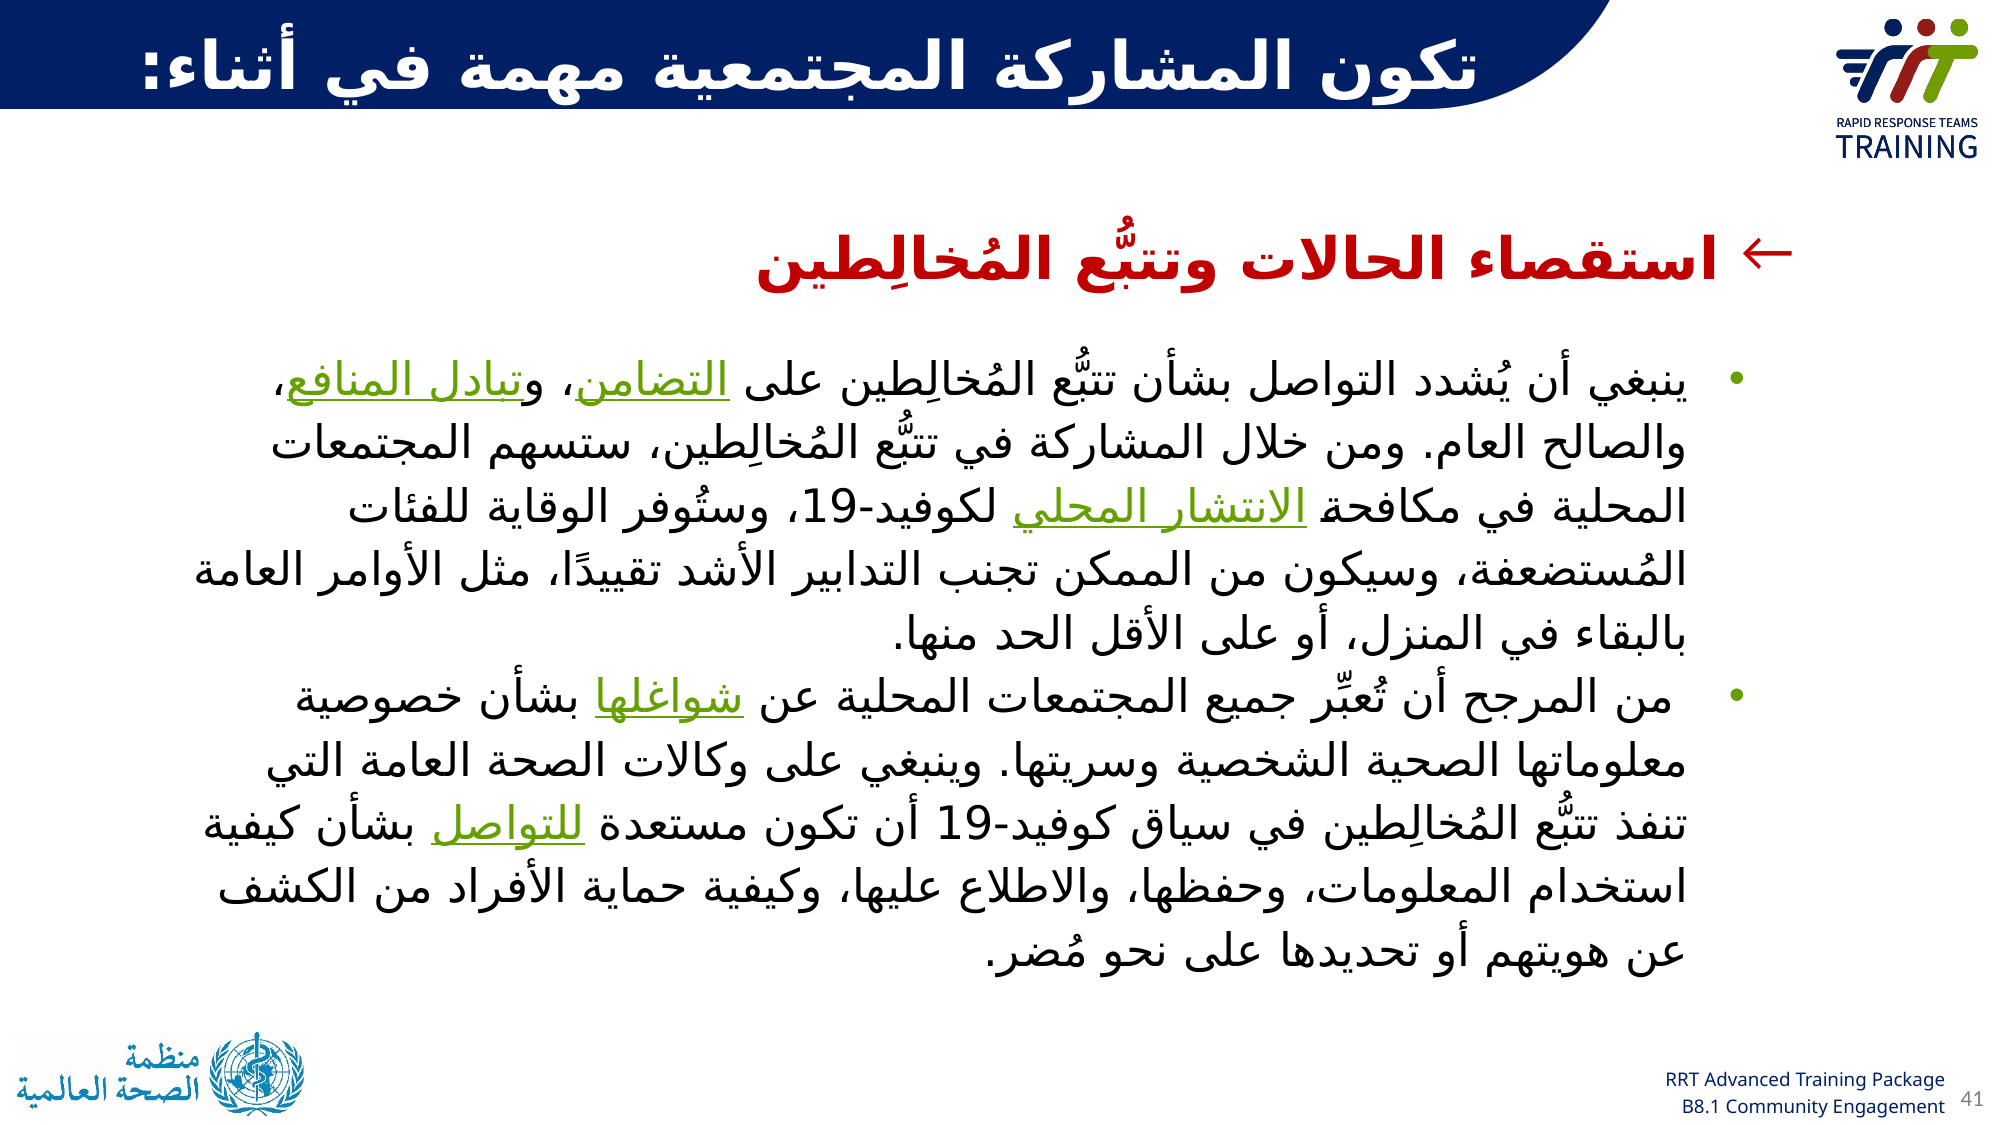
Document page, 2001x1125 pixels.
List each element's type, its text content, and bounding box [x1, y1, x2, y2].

list استقصاء الحالات وتتبُّع المُخالِطين ينبغي أن يُشدد التواصل بشأن تتبُّع المُخالِطين على التضامن، وتبادل المنافع، والصالح العام. ومن خلال المشاركة في تتبُّع المُخالِطين، ستسهم المجتمعات المحلية في مكافحة الانتشار المحلي لكوفيد-19، وستُوفر الوقاية للفئات المُستضعفة، وسيكون من الممكن تجنب التدابير الأشد تقييدًا، مثل الأوامر العامة بالبقاء في المنزل، أو على الأقل الحد منها. من المرجح أن تُعبِّر جميع المجتمعات المحلية عن شواغلها بشأن خصوصية معلوماتها الصحية الشخصية وسريتها. وينبغي على وكالات الصحة العامة التي تنفذ تتبُّع المُخالِطين في سياق كوفيد-19 أن تكون مستعدة للتواصل بشأن كيفية استخدام المعلومات، وحفظها، والاطلاع عليها، وكيفية حماية الأفراد من الكشف عن هويتهم أو تحديدها على نحو مُضر. [182, 220, 1818, 1004]
text_box تكون المشاركة المجتمعية مهمة في أثناء: [22, 15, 1490, 122]
picture [1835, 19, 1978, 167]
picture [0, 0, 1636, 109]
picture [17, 1032, 304, 1116]
